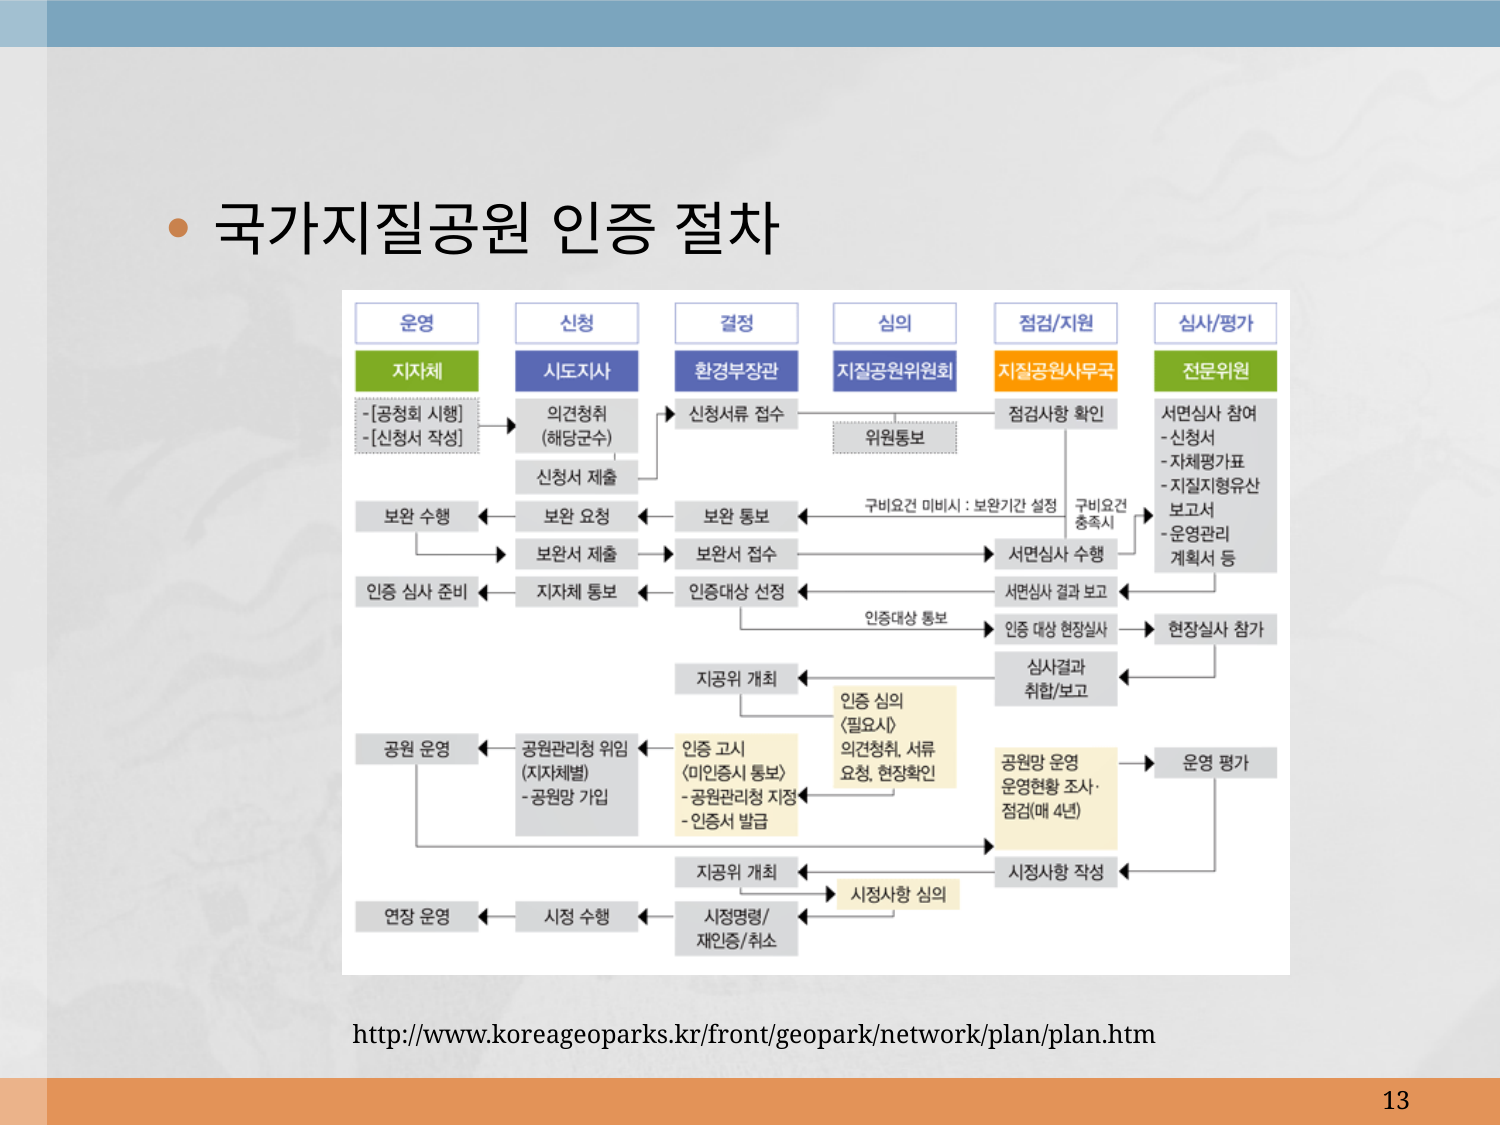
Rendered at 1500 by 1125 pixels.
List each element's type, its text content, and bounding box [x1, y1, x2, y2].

text_box http://www.koreageoparks.kr/front/geopark/network/plan/plan.htm [338, 1011, 1387, 1057]
picture [342, 290, 1290, 975]
slide_number 13 [1074, 1078, 1425, 1125]
list 국가지질공원 인증 절차 [76, 184, 1427, 927]
